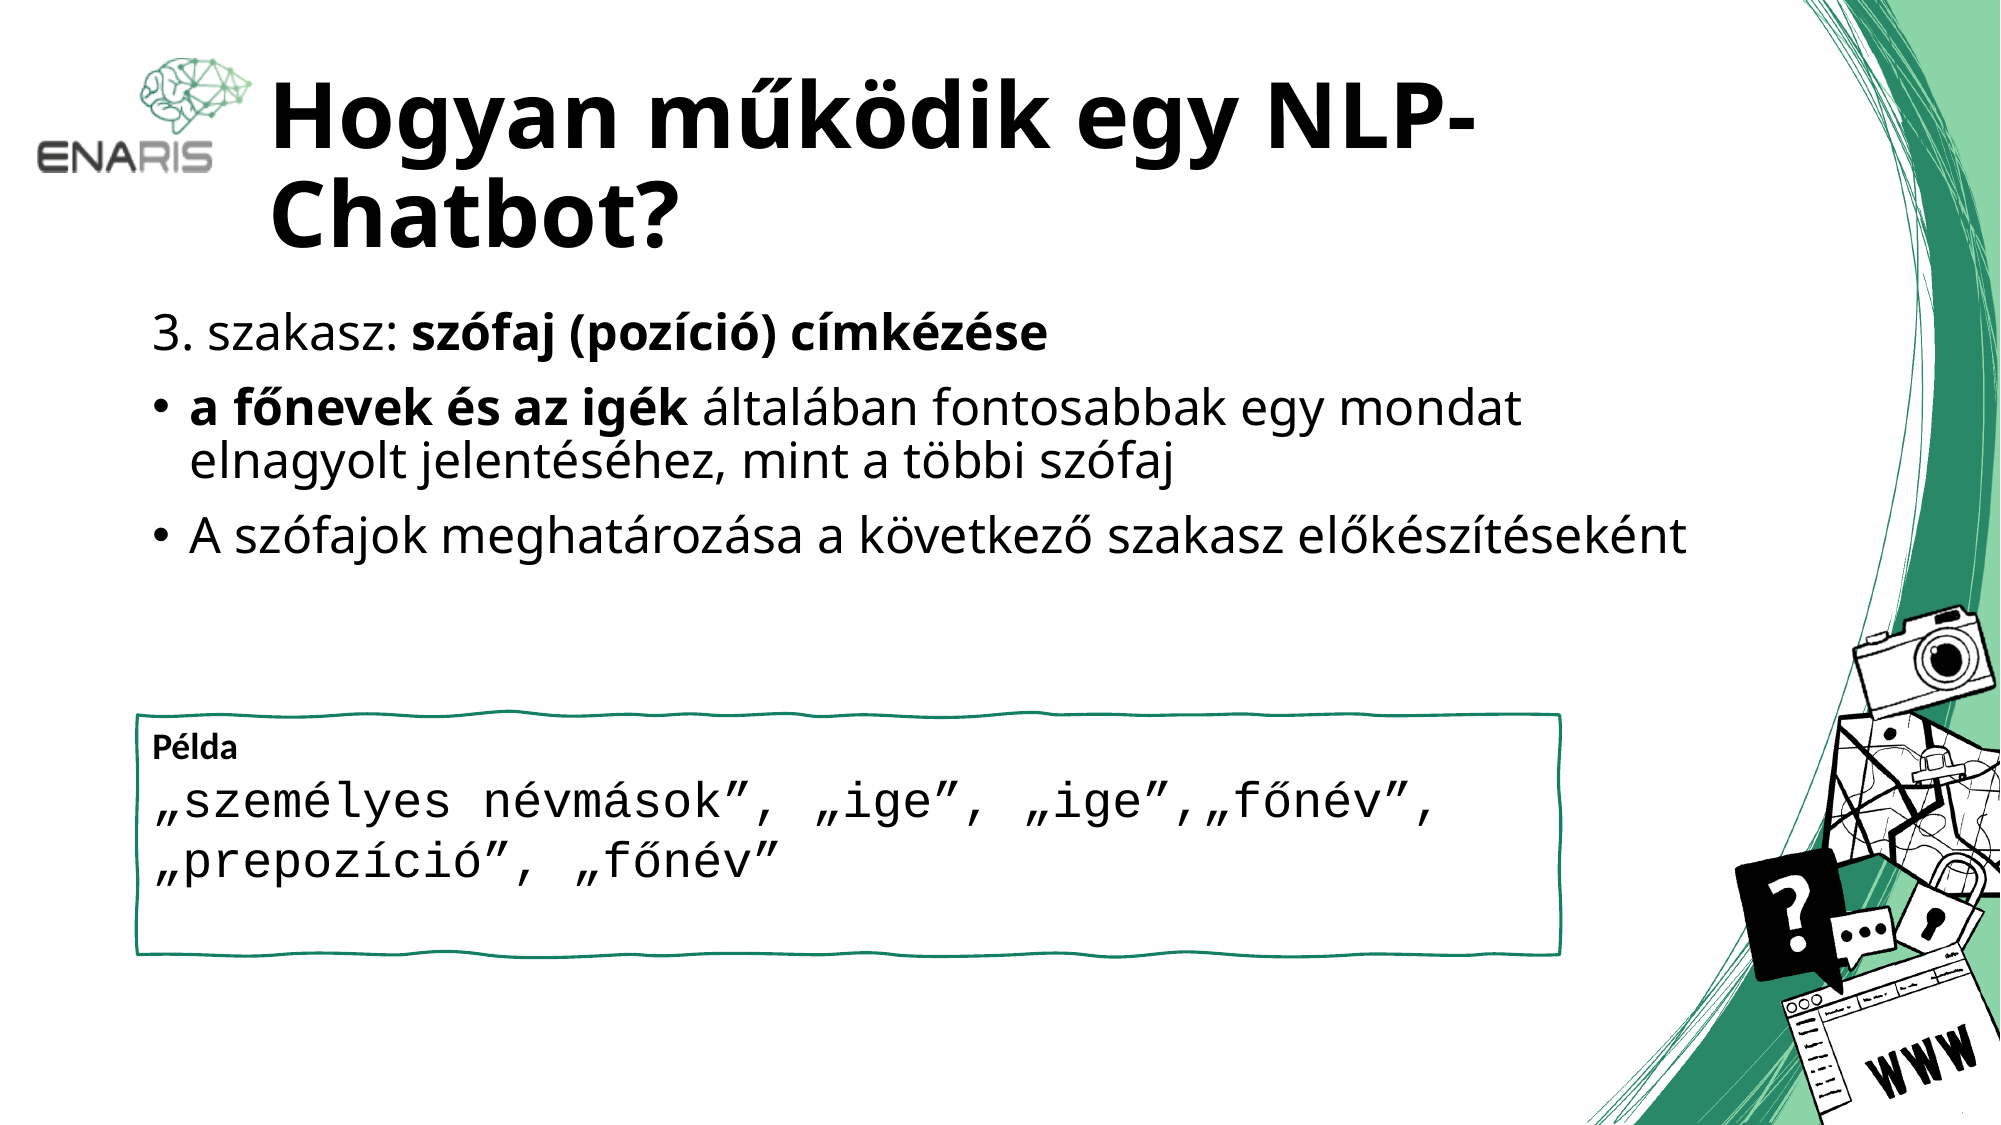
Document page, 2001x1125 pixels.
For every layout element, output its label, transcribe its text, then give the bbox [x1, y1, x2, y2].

picture [408, 0, 2000, 1125]
list 3. szakasz: szófaj (pozíció) címkézése a főnevek és az igék általában fontosabbak egy mondat elnagyolt jelentéséhez, mint a többi szófaj A szófajok meghatározása a következő szakasz előkészítéseként [137, 299, 1728, 1014]
title Hogyan működik egy NLP-Chatbot? [253, 59, 1863, 278]
text_box Példa „személyes névmások”, „ige”, „ige”,„főnév”, „prepozíció”, „főnév” [136, 711, 1561, 958]
picture [37, 58, 254, 173]
